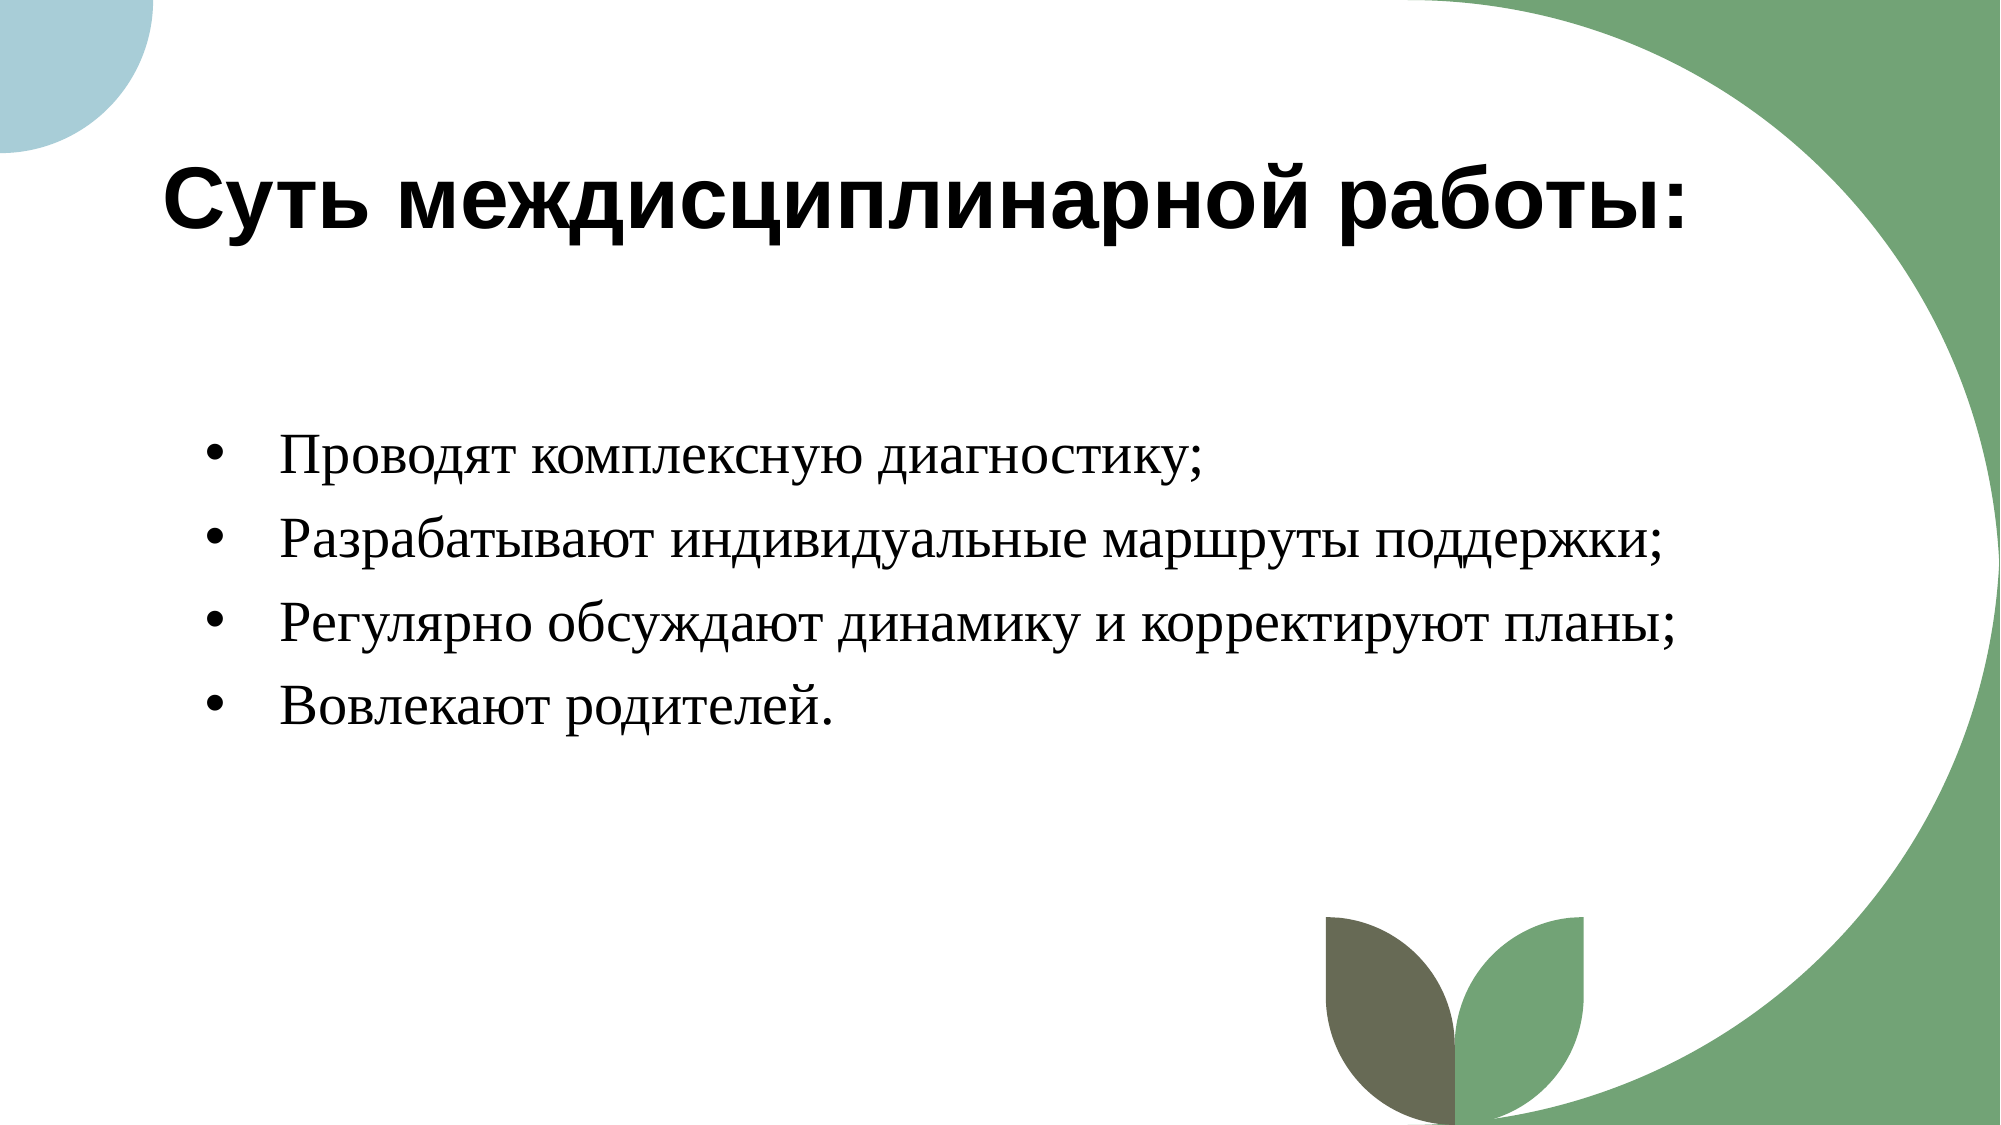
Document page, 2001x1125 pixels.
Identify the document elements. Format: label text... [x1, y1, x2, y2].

title Суть междисциплинарной работы: [147, 44, 1752, 254]
list Проводят комплексную диагностику; Разрабатывают индивидуальные маршруты поддержки; Регулярно обсуждают динамику и корректируют планы; Вовлекают родителей. [190, 335, 1715, 884]
